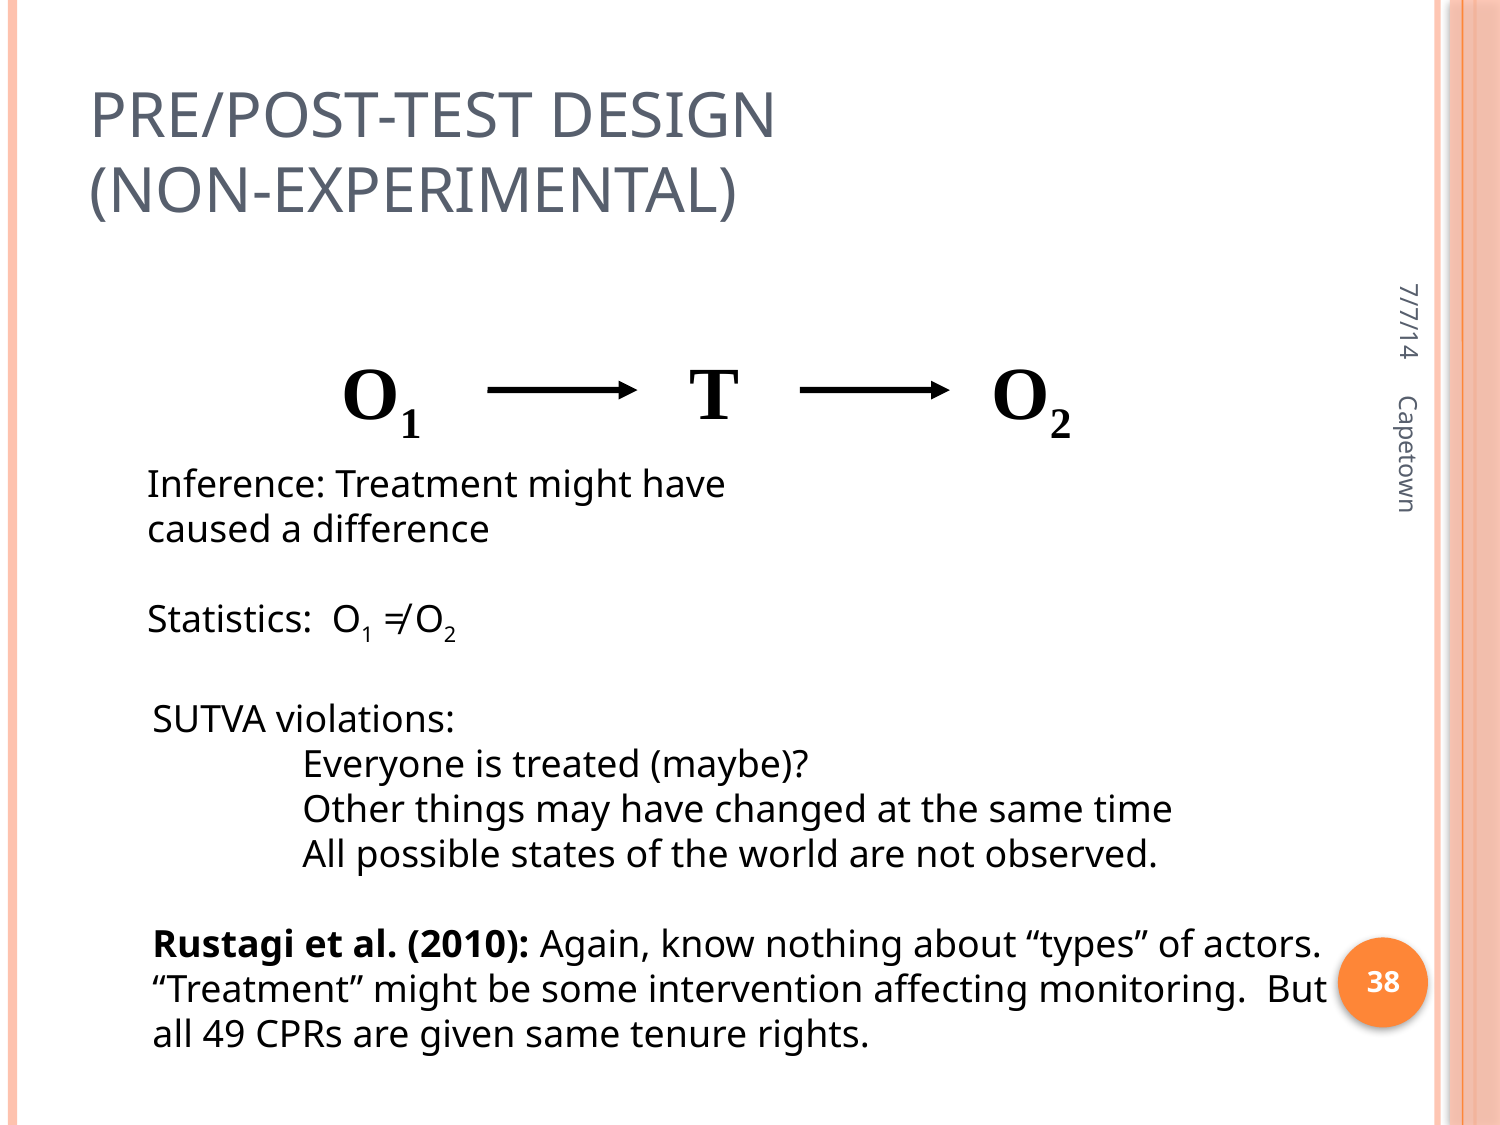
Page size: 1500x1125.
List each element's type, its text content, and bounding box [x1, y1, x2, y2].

text_box T [674, 337, 755, 443]
text_box Inference: Treatment might have caused a difference Statistics: O1 ≠ O2 [132, 453, 745, 654]
text_box SUTVA violations: Everyone is treated (maybe)? Other things may have changed at the same time All possible states of the world are not observed. Rustagi et al. (2010): Again, know nothing about “types” of actors. “Treatment” might be some intervention affecting monitoring. But all 49 CPRs are given same tenure rights. [137, 687, 1380, 1108]
text_box [487, 383, 638, 397]
text_box O1 [326, 337, 437, 453]
footer Capetown [1379, 380, 1440, 906]
slide_number 38 [1380, 940, 1434, 1027]
title Pre/Post-Test Design (non-experimental) [75, 45, 1300, 233]
text_box O2 [976, 337, 1087, 455]
text_box [799, 383, 950, 397]
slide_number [1378, 43, 1442, 374]
